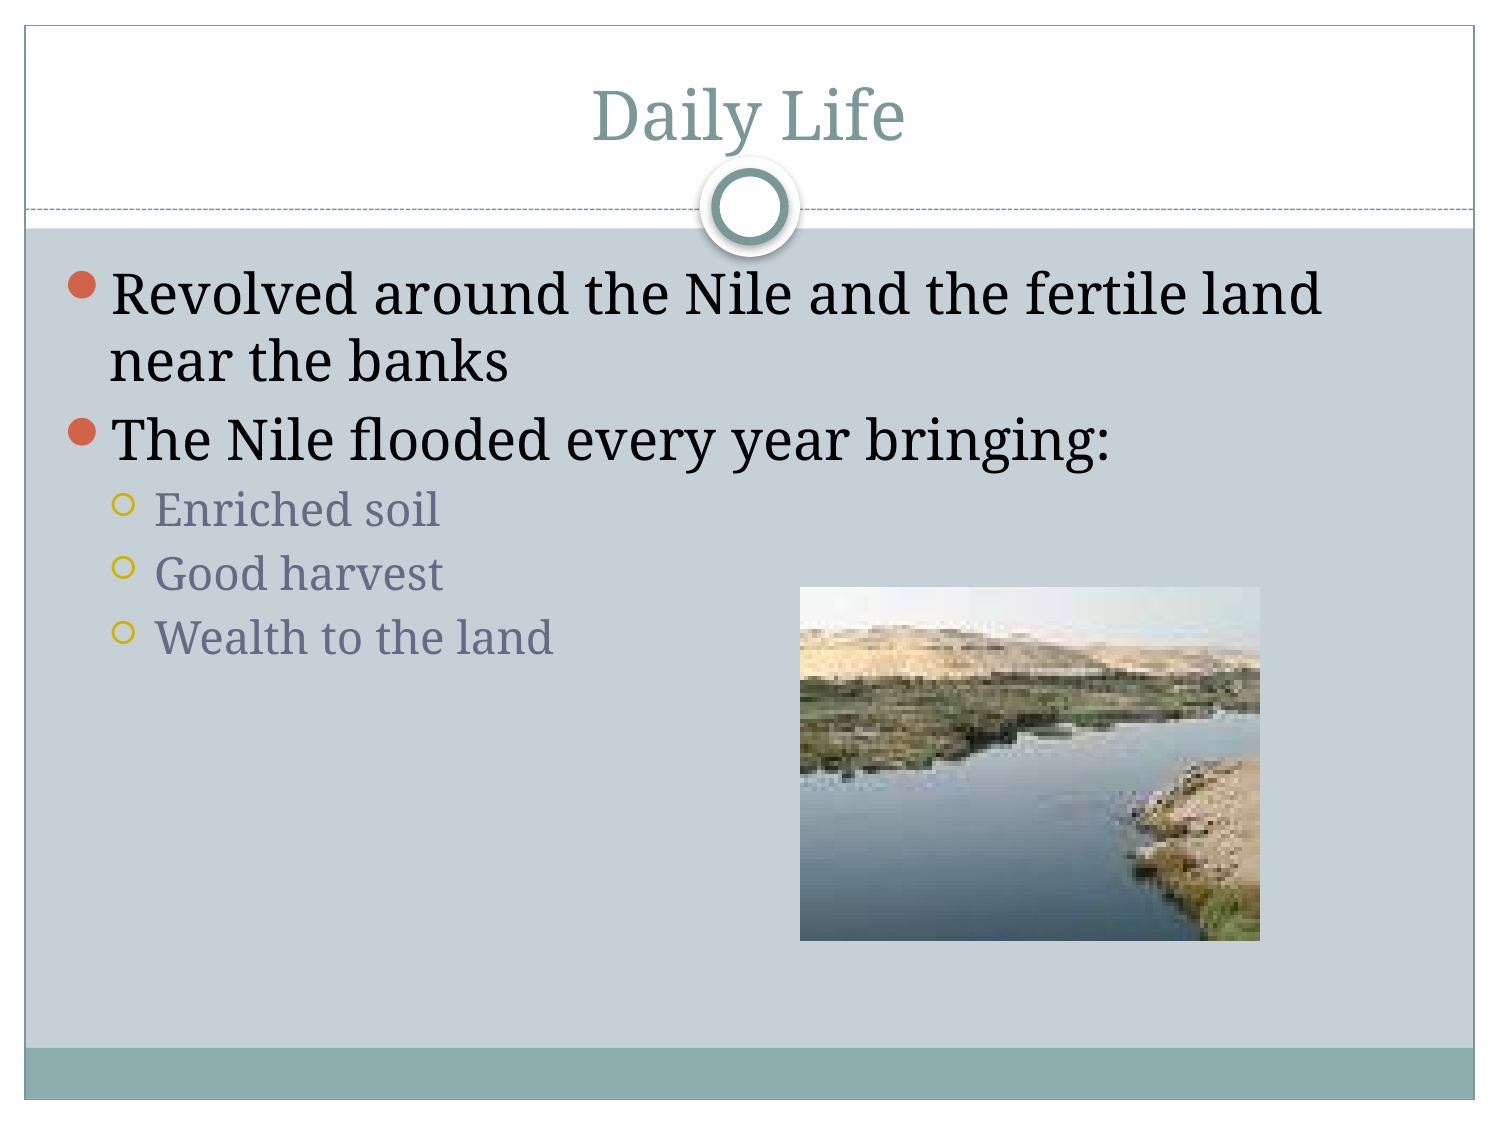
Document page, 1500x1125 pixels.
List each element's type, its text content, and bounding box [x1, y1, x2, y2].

picture [799, 587, 1260, 941]
list Revolved around the Nile and the fertile land near the banks The Nile flooded every year bringing: Enriched soil Good harvest Wealth to the land [49, 250, 1445, 1001]
title Daily Life [49, 37, 1450, 162]
